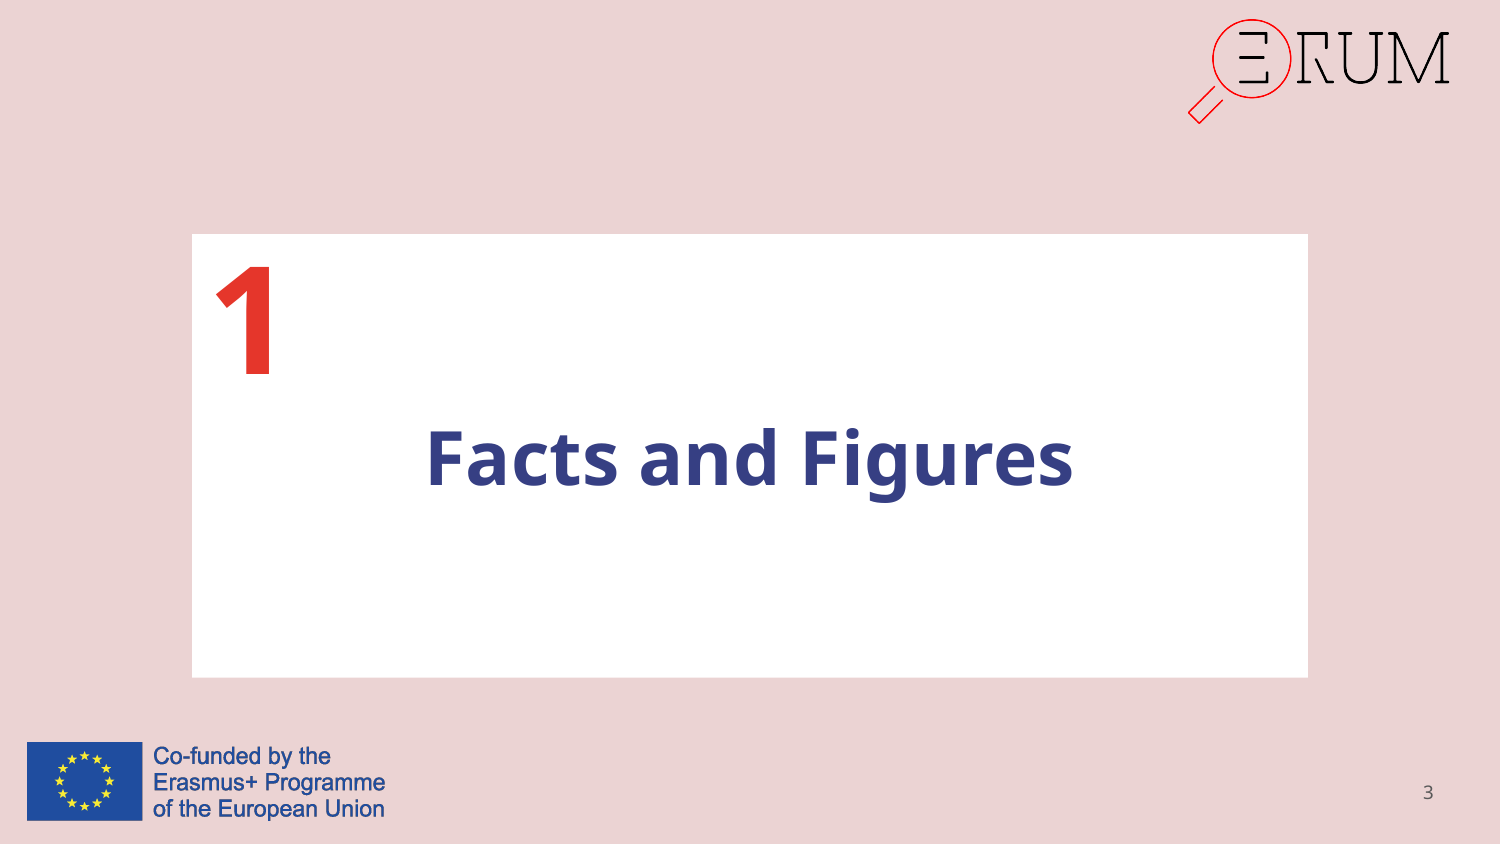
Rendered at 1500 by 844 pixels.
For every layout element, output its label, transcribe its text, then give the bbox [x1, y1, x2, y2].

title Facts and Figures [192, 234, 1308, 678]
picture [1136, 0, 1500, 137]
slide_number 3 [1358, 761, 1449, 826]
picture [27, 742, 385, 821]
text_box 1 [192, 209, 411, 420]
